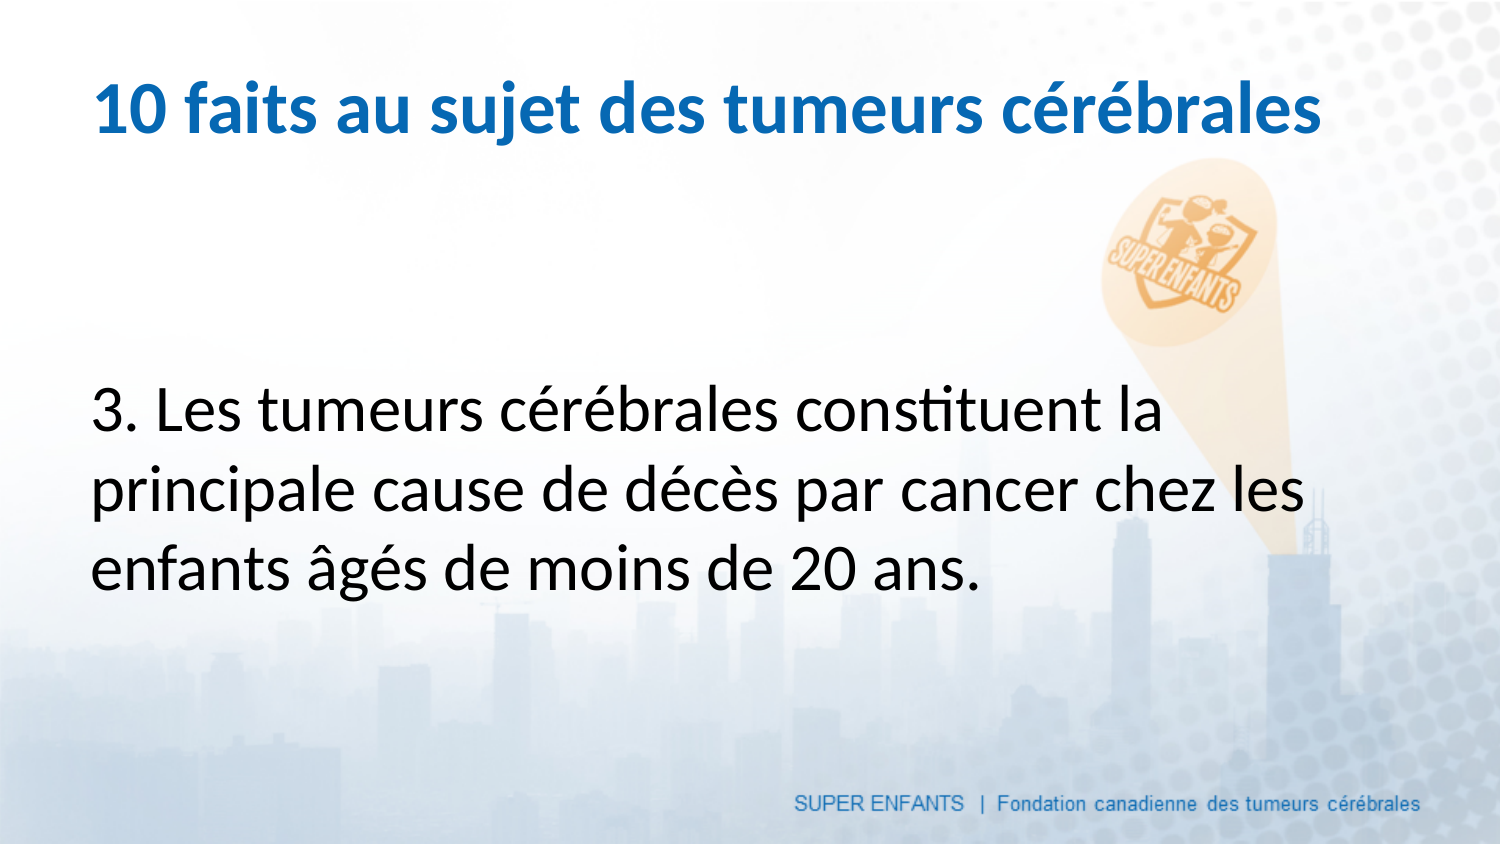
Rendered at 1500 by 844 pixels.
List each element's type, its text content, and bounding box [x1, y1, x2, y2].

title 10 faits au sujet des tumeurs cérébrales [76, 33, 1426, 175]
list 3. Les tumeurs cérébrales constituent la principale cause de décès par cancer chez les enfants âgés de moins de 20 ans. [74, 196, 1426, 754]
picture [0, 0, 1500, 844]
